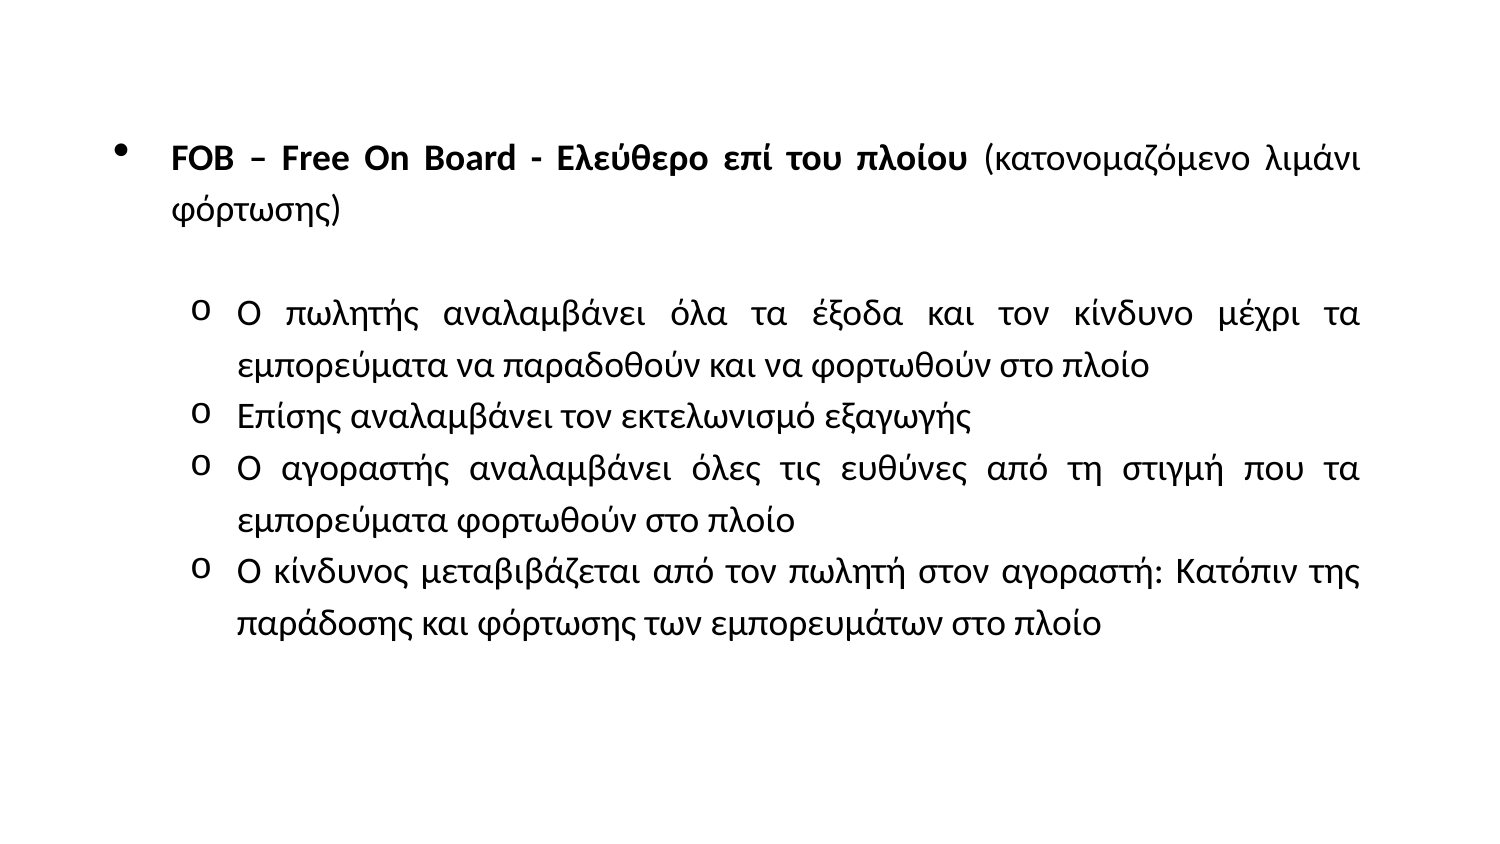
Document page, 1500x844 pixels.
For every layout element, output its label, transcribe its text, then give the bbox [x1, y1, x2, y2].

text_box FOB – Free On Board - Ελεύθερο επί του πλοίου (κατονομαζόμενο λιμάνι φόρτωσης) Ο πωλητής αναλαμβάνει όλα τα έξοδα και τον κίνδυνο μέχρι τα εμπορεύματα να παραδοθούν και να φορτωθούν στο πλοίο Επίσης αναλαμβάνει τον εκτελωνισμό εξαγωγής Ο αγοραστής αναλαμβάνει όλες τις ευθύνες από τη στιγμή που τα εμπορεύματα φορτωθούν στο πλοίο Ο κίνδυνος μεταβιβάζεται από τον πωλητή στον αγοραστή: Κατόπιν της παράδοσης και φόρτωσης των εμπορευμάτων στο πλοίο [100, 0, 1376, 651]
